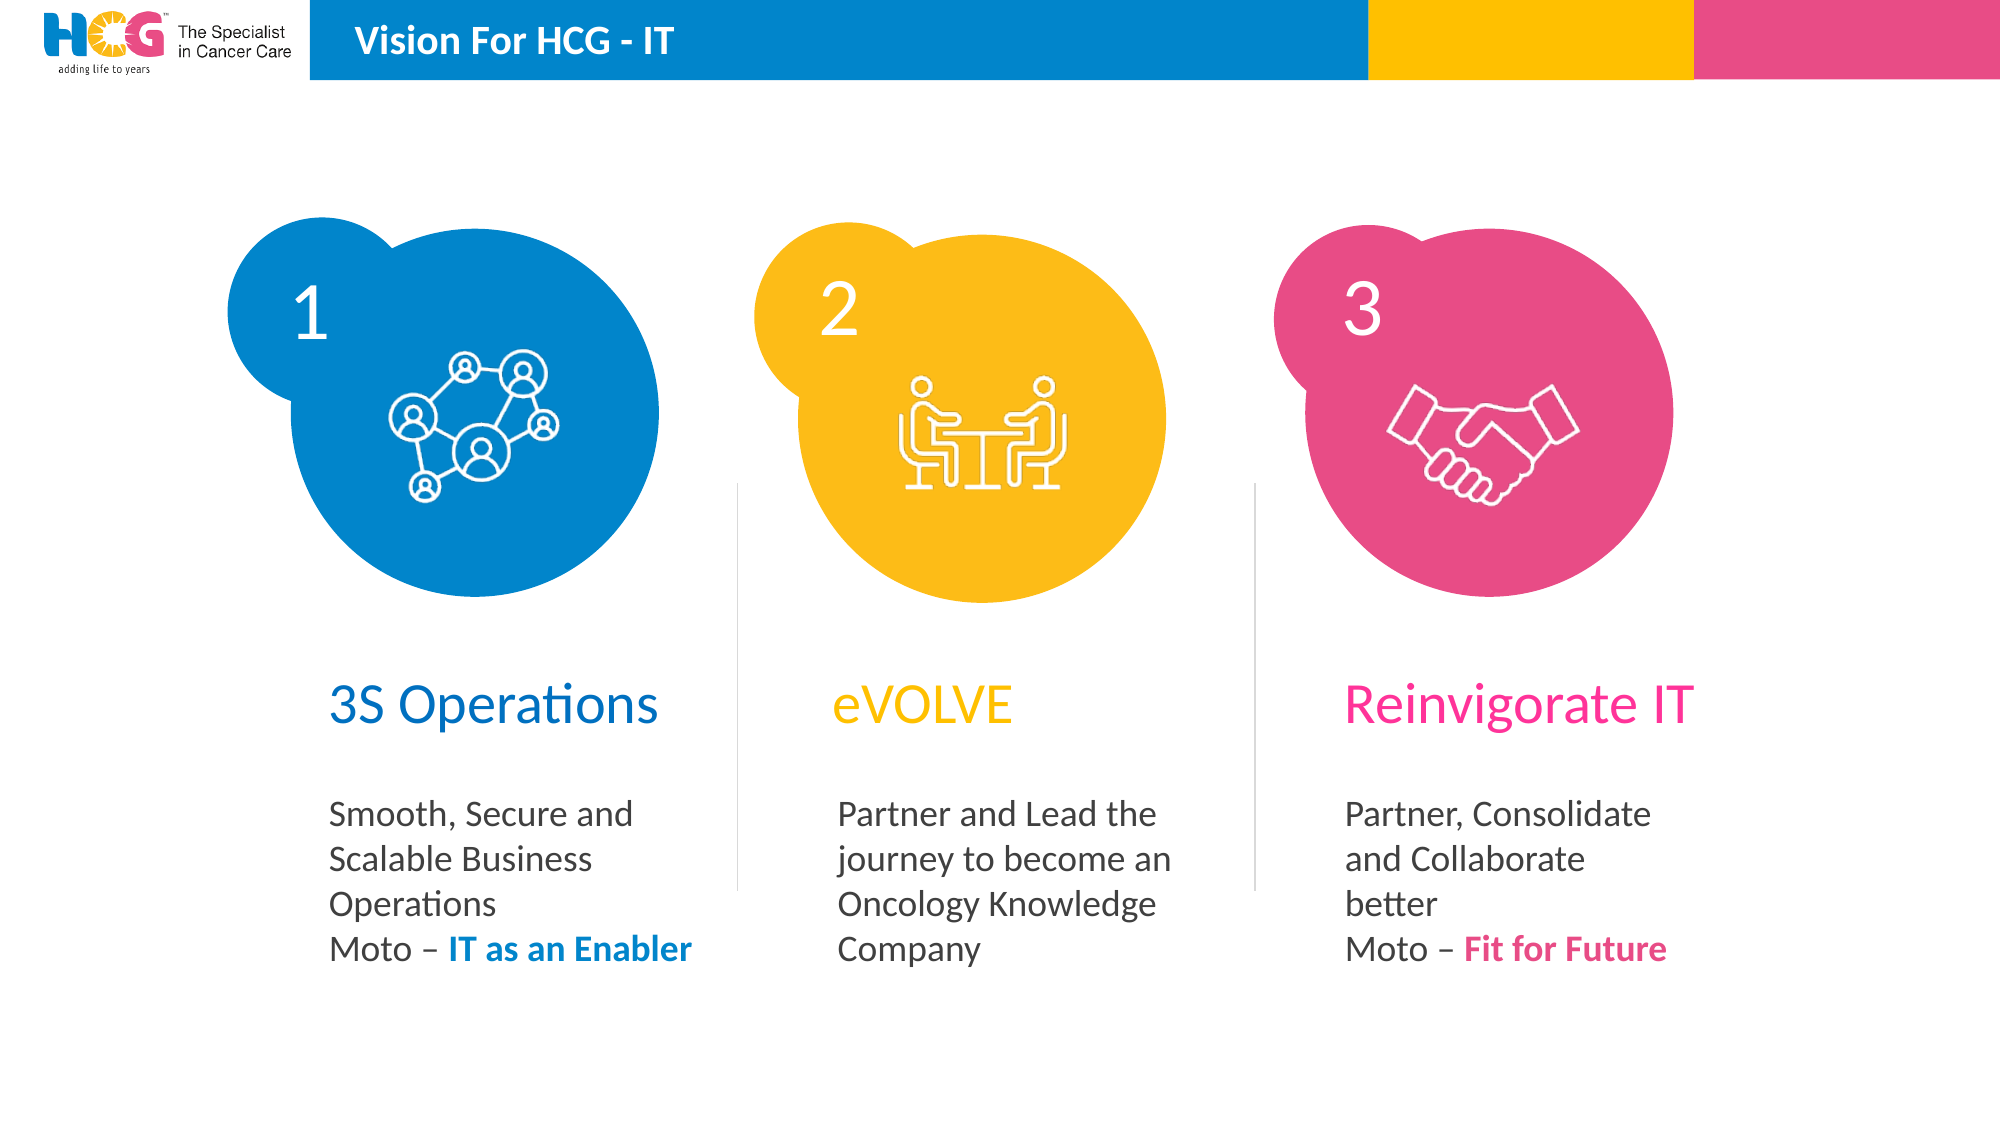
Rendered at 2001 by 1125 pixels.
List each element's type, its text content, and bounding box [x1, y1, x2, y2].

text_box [44, 8, 1111, 75]
text_box 3S Operations [314, 657, 716, 743]
text_box Partner, Consolidate and Collaborate better Moto – Fit for Future [1330, 781, 1695, 977]
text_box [1242, 224, 1674, 597]
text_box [719, 222, 1167, 603]
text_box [189, 217, 659, 597]
text_box Partner and Lead the journey to become an Oncology Knowledge Company [822, 781, 1294, 977]
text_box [309, 0, 2000, 81]
text_box Smooth, Secure and Scalable Business Operations Moto – IT as an Enabler [314, 781, 728, 1022]
text_box Reinvigorate IT [1330, 657, 1813, 743]
text_box eVOLVE [818, 657, 1220, 743]
